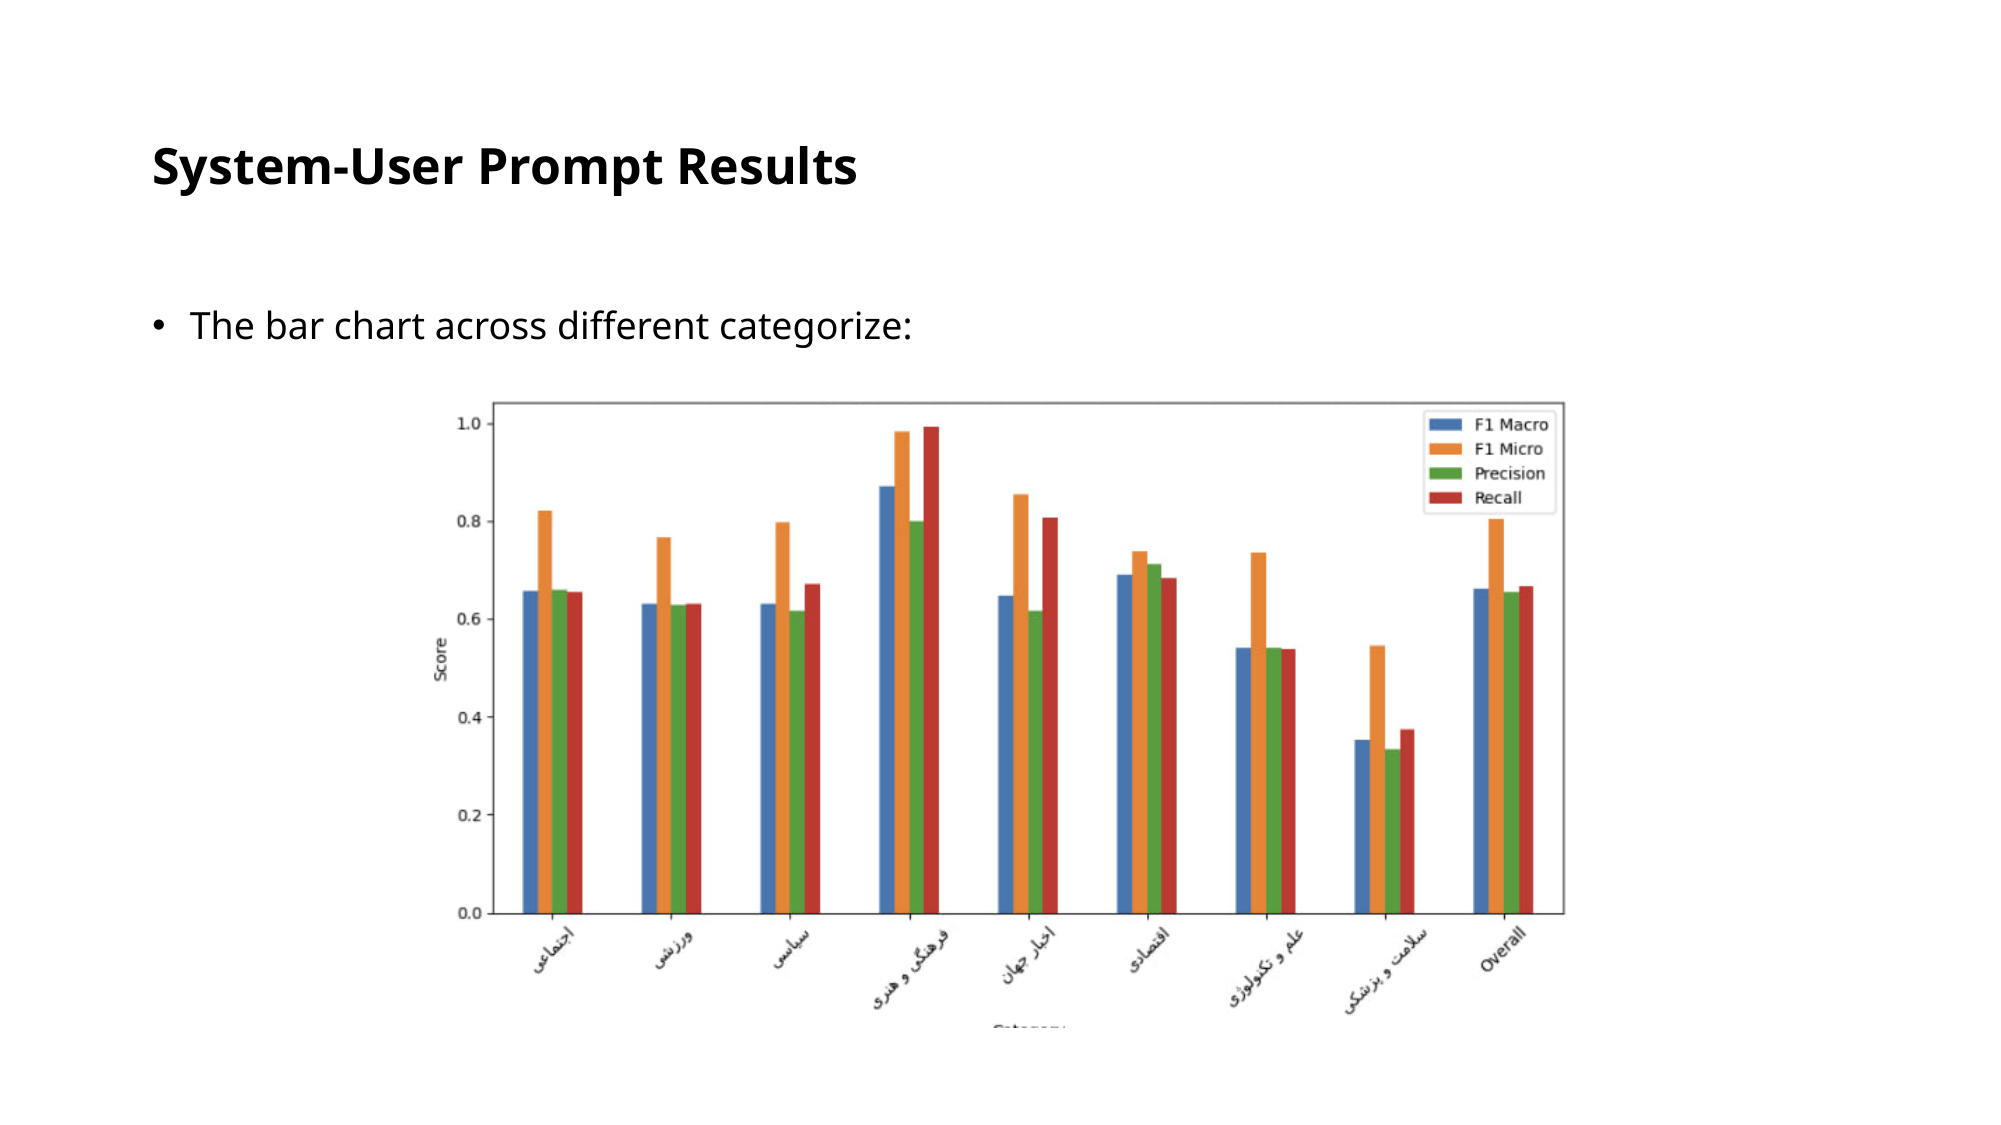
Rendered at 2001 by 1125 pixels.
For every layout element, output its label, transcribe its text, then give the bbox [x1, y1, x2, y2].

list The bar chart across different categorize: [137, 299, 1863, 1014]
picture [433, 399, 1567, 1029]
title System-User Prompt Results [137, 59, 1863, 278]
